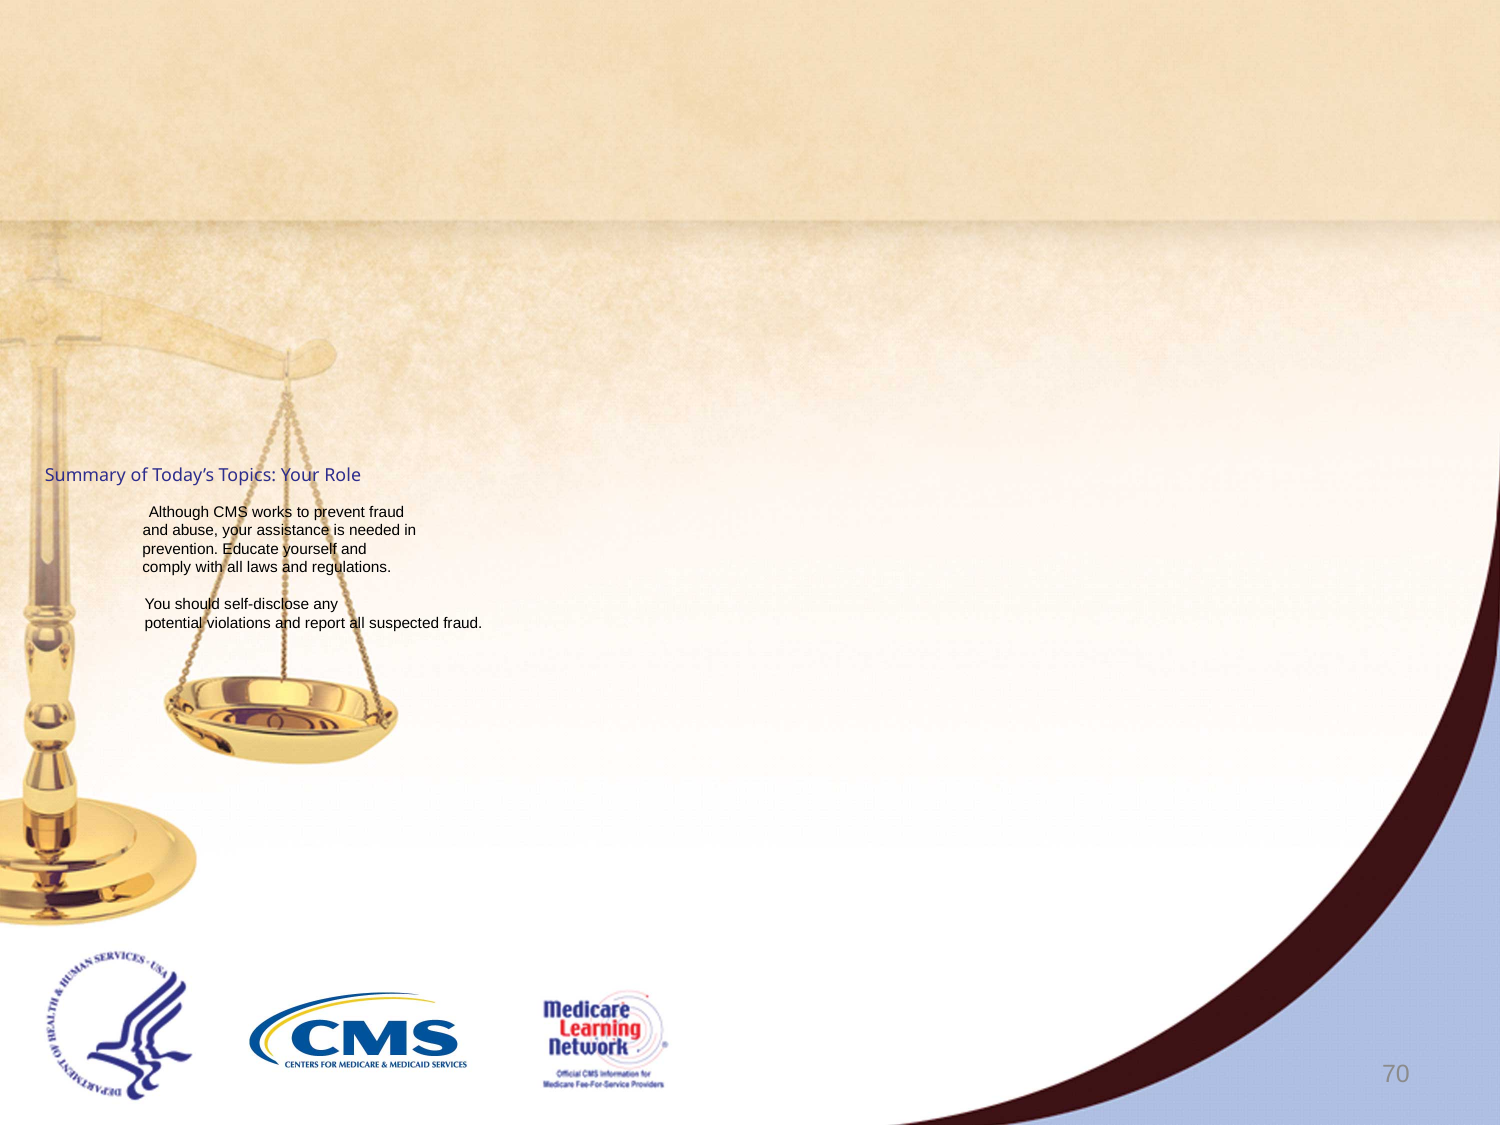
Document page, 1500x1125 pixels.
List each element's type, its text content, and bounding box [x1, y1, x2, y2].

slide_number 70 [1074, 1042, 1425, 1103]
picture [0, 0, 1500, 1125]
title Summary of Today’s Topics: Your Role Although CMS works to prevent fraud and abuse, your assistance is needed in prevention. Educate yourself and comply with all laws and regulations. You should self-disclose any potential violations and report all suspected fraud. [29, 455, 1475, 644]
